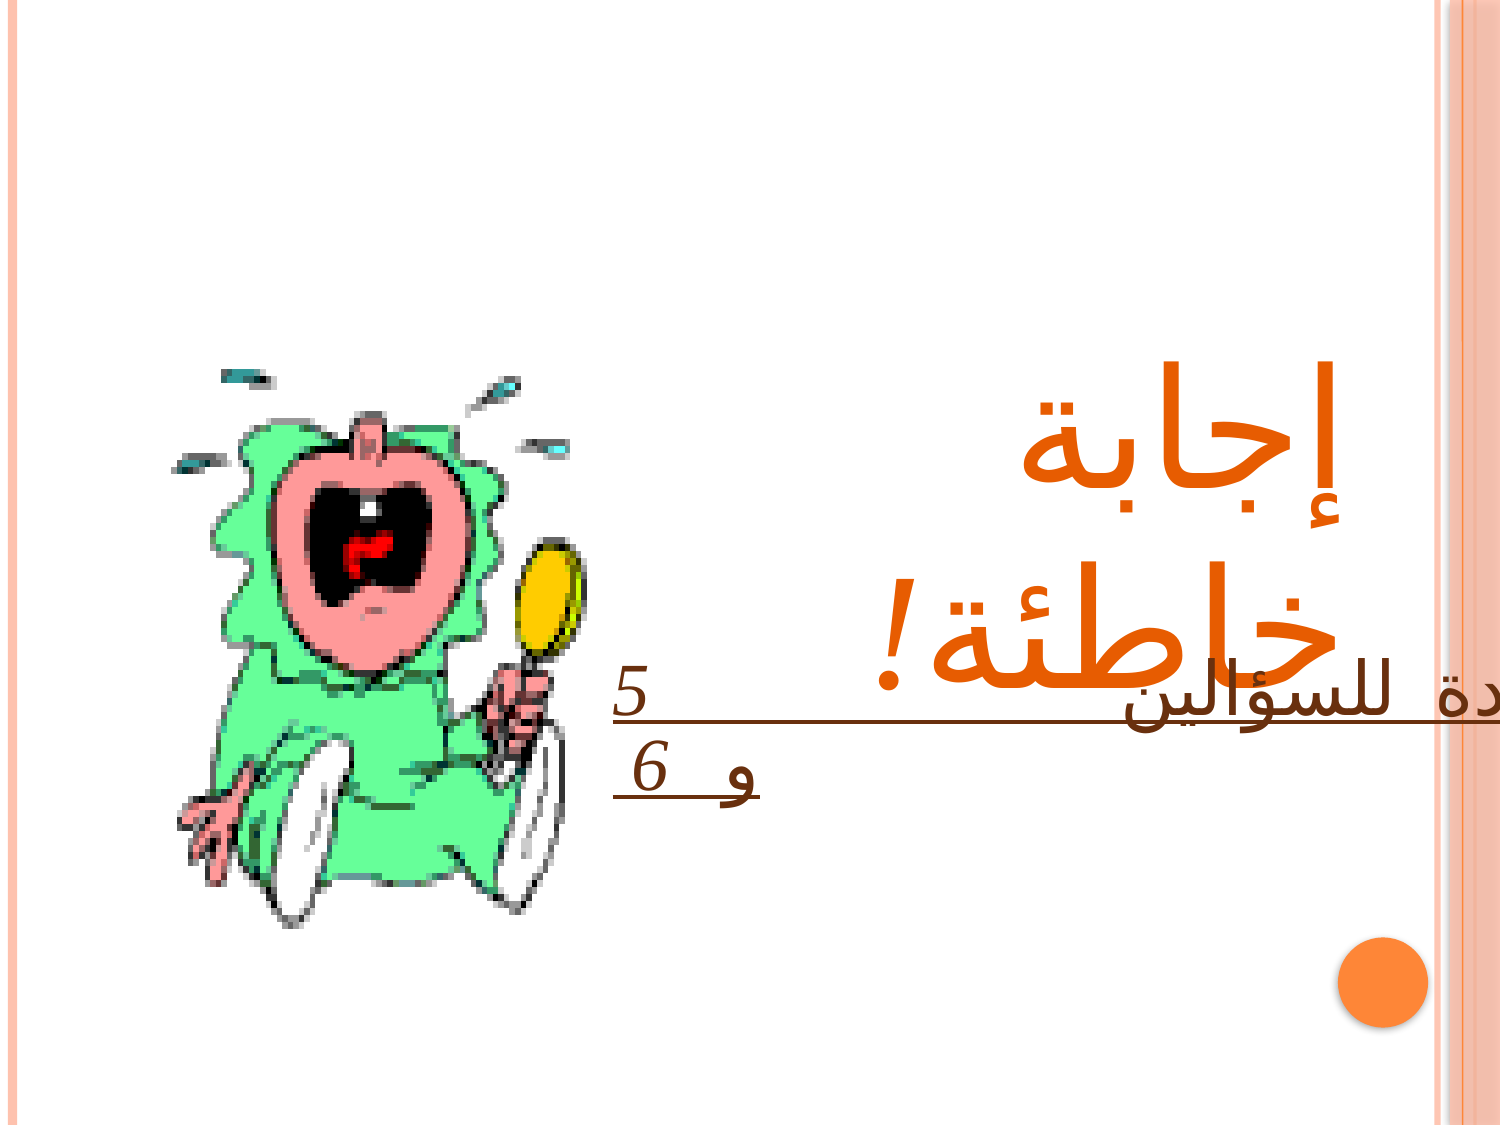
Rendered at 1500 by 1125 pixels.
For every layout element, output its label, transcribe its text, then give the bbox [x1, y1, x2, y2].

text_box عودة للسؤالين 5 و 6 [722, 633, 1247, 738]
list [0, 257, 716, 985]
text_box إجابة خاطئة! [722, 314, 1364, 729]
